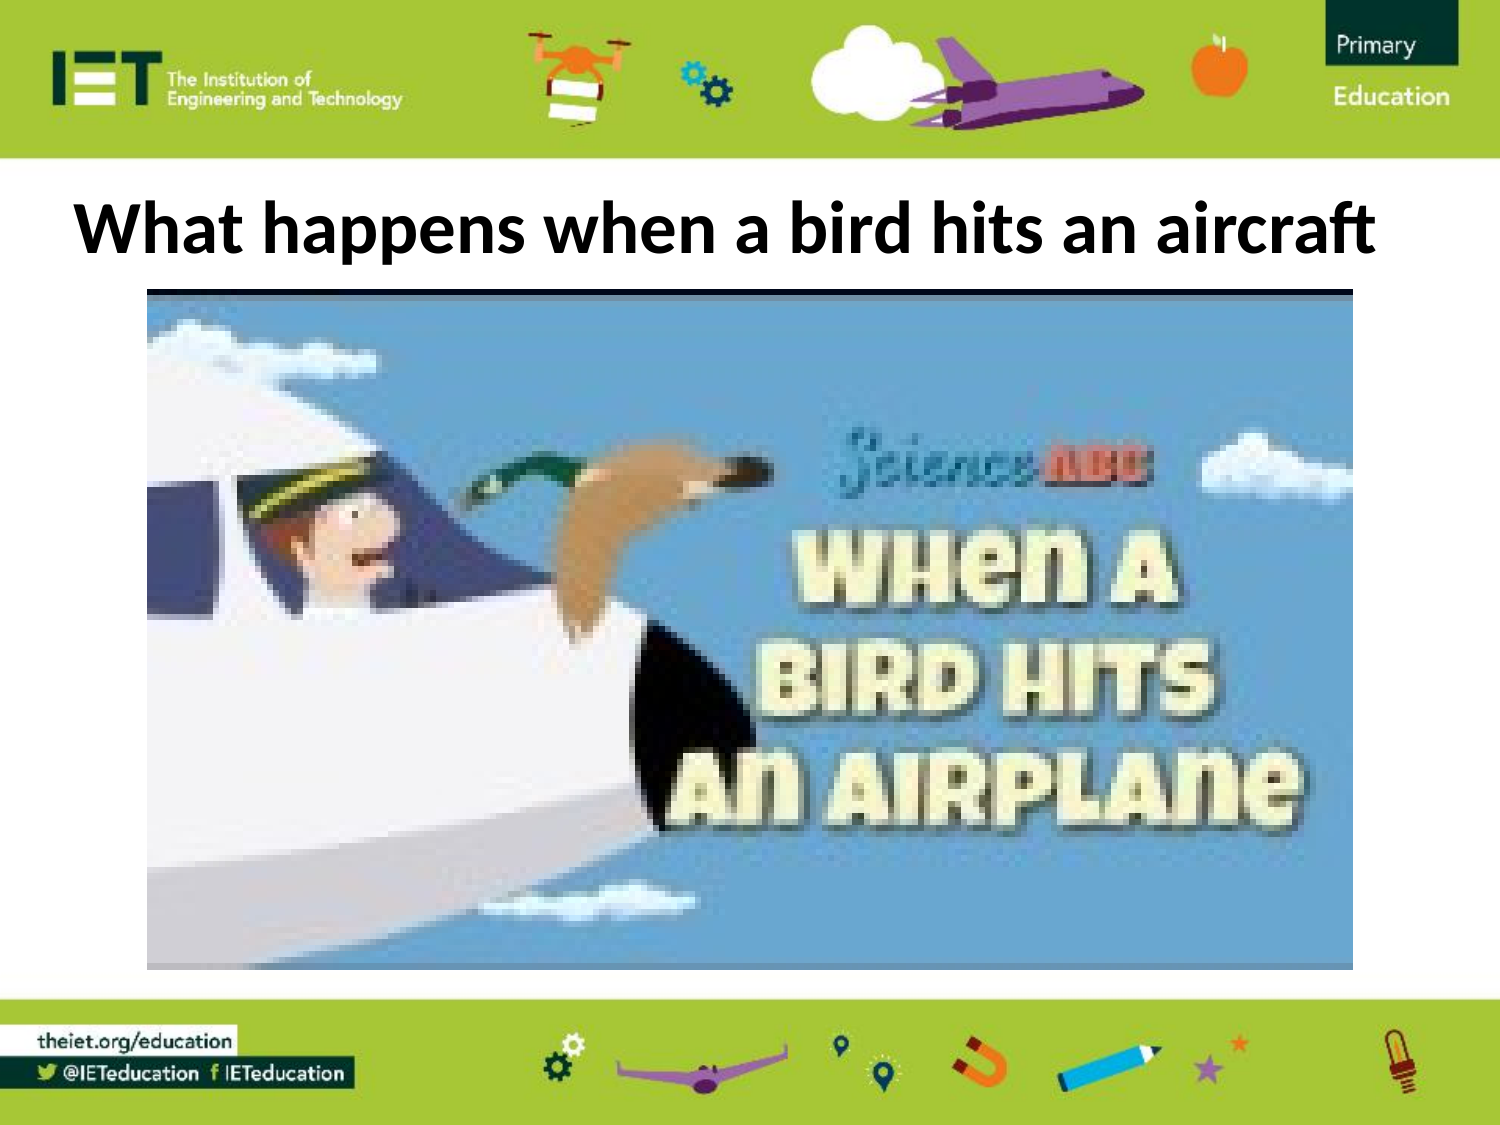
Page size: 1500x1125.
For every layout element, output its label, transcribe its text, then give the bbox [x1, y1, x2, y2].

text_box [146, 289, 1353, 971]
picture [0, 0, 1500, 1125]
text_box What happens when a bird hits an aircraft [58, 170, 1416, 290]
